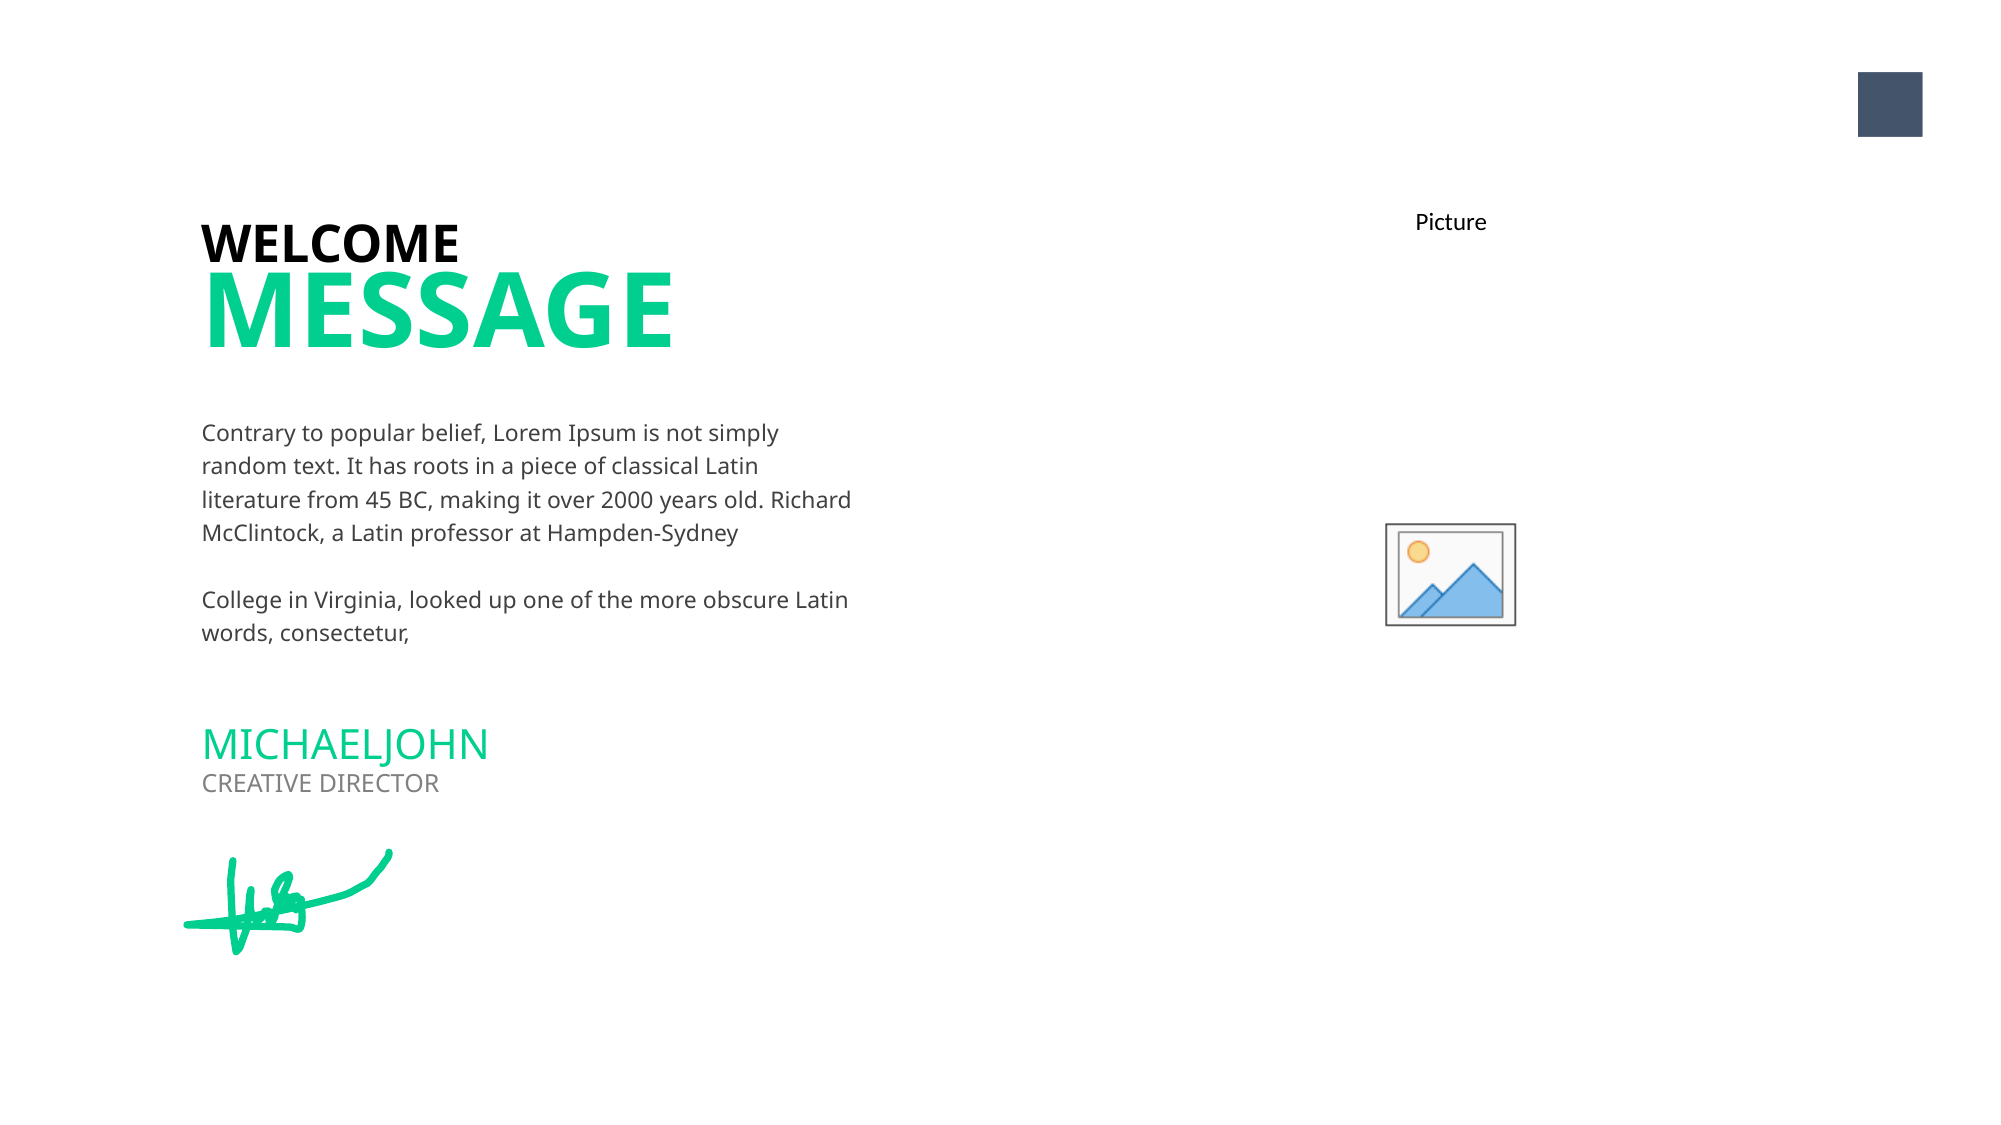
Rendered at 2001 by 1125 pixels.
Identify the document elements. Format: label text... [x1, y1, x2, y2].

picture [1088, 198, 1815, 952]
text_box WELCOME MESSAGE [186, 173, 745, 376]
text_box [1857, 71, 1924, 78]
text_box MICHAELJOHN CREATIVE DIRECTOR [186, 710, 556, 805]
text_box Contrary to popular belief, Lorem Ipsum is not simply random text. It has roots in a piece of classical Latin literature from 45 BC, making it over 2000 years old. Richard McClintock, a Latin professor at Hampden-Sydney College in Virginia, looked up one of the more obscure Latin words, consectetur, [186, 405, 874, 654]
text_box [185, 851, 390, 953]
text_box [1857, 130, 1924, 138]
slide_number 2 [1854, 78, 1927, 130]
